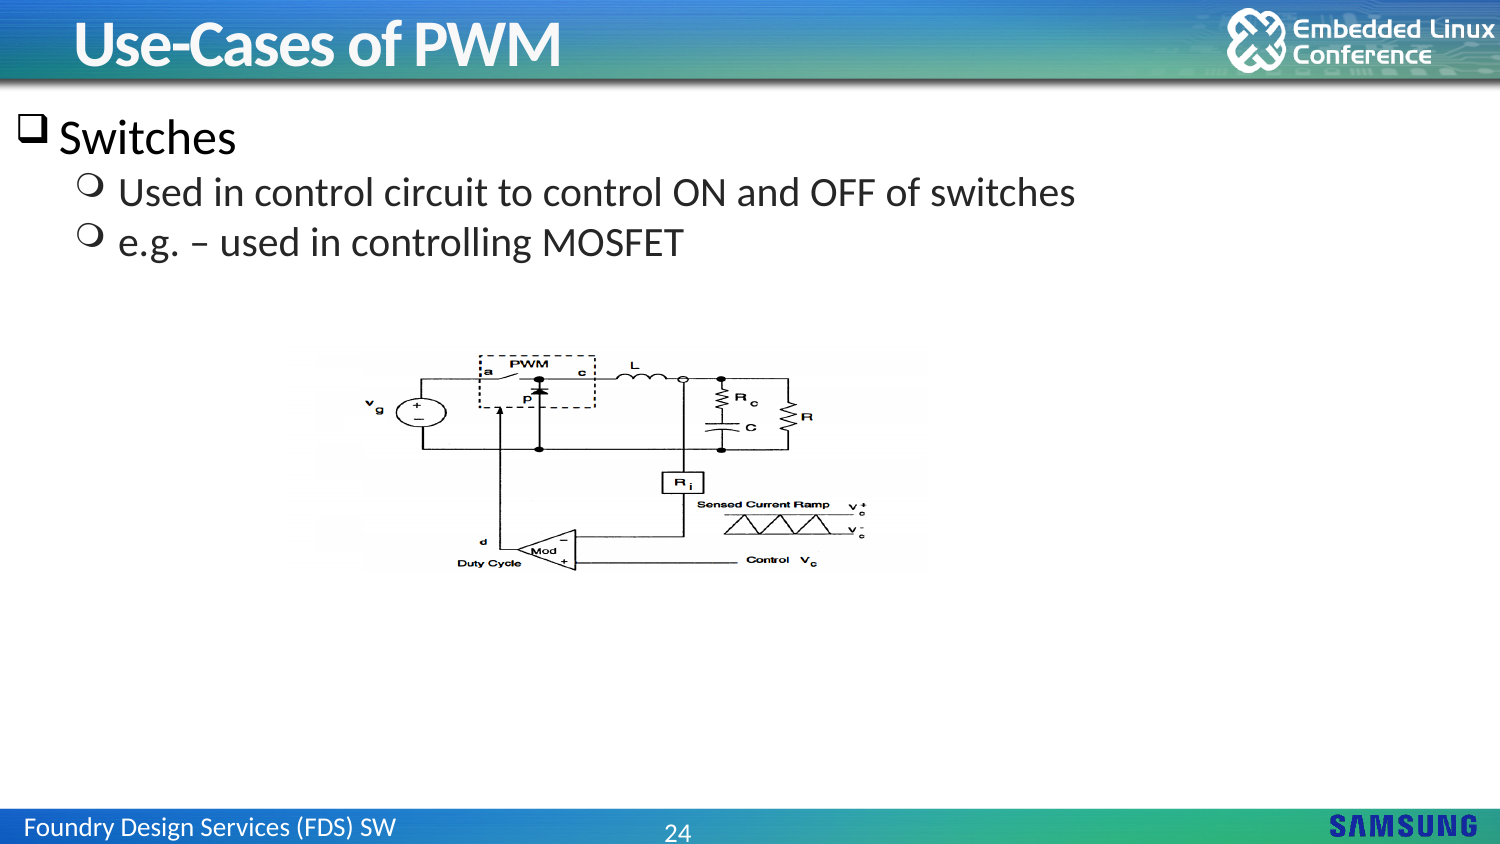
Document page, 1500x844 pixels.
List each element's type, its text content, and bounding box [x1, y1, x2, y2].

picture [0, 798, 1500, 844]
picture [0, 0, 1500, 96]
title Use-Cases of PWM [58, 1, 1430, 78]
picture [287, 334, 932, 573]
list Switches Used in control circuit to control ON and OFF of switches e.g. – used in controlling MOSFET [0, 96, 1500, 798]
